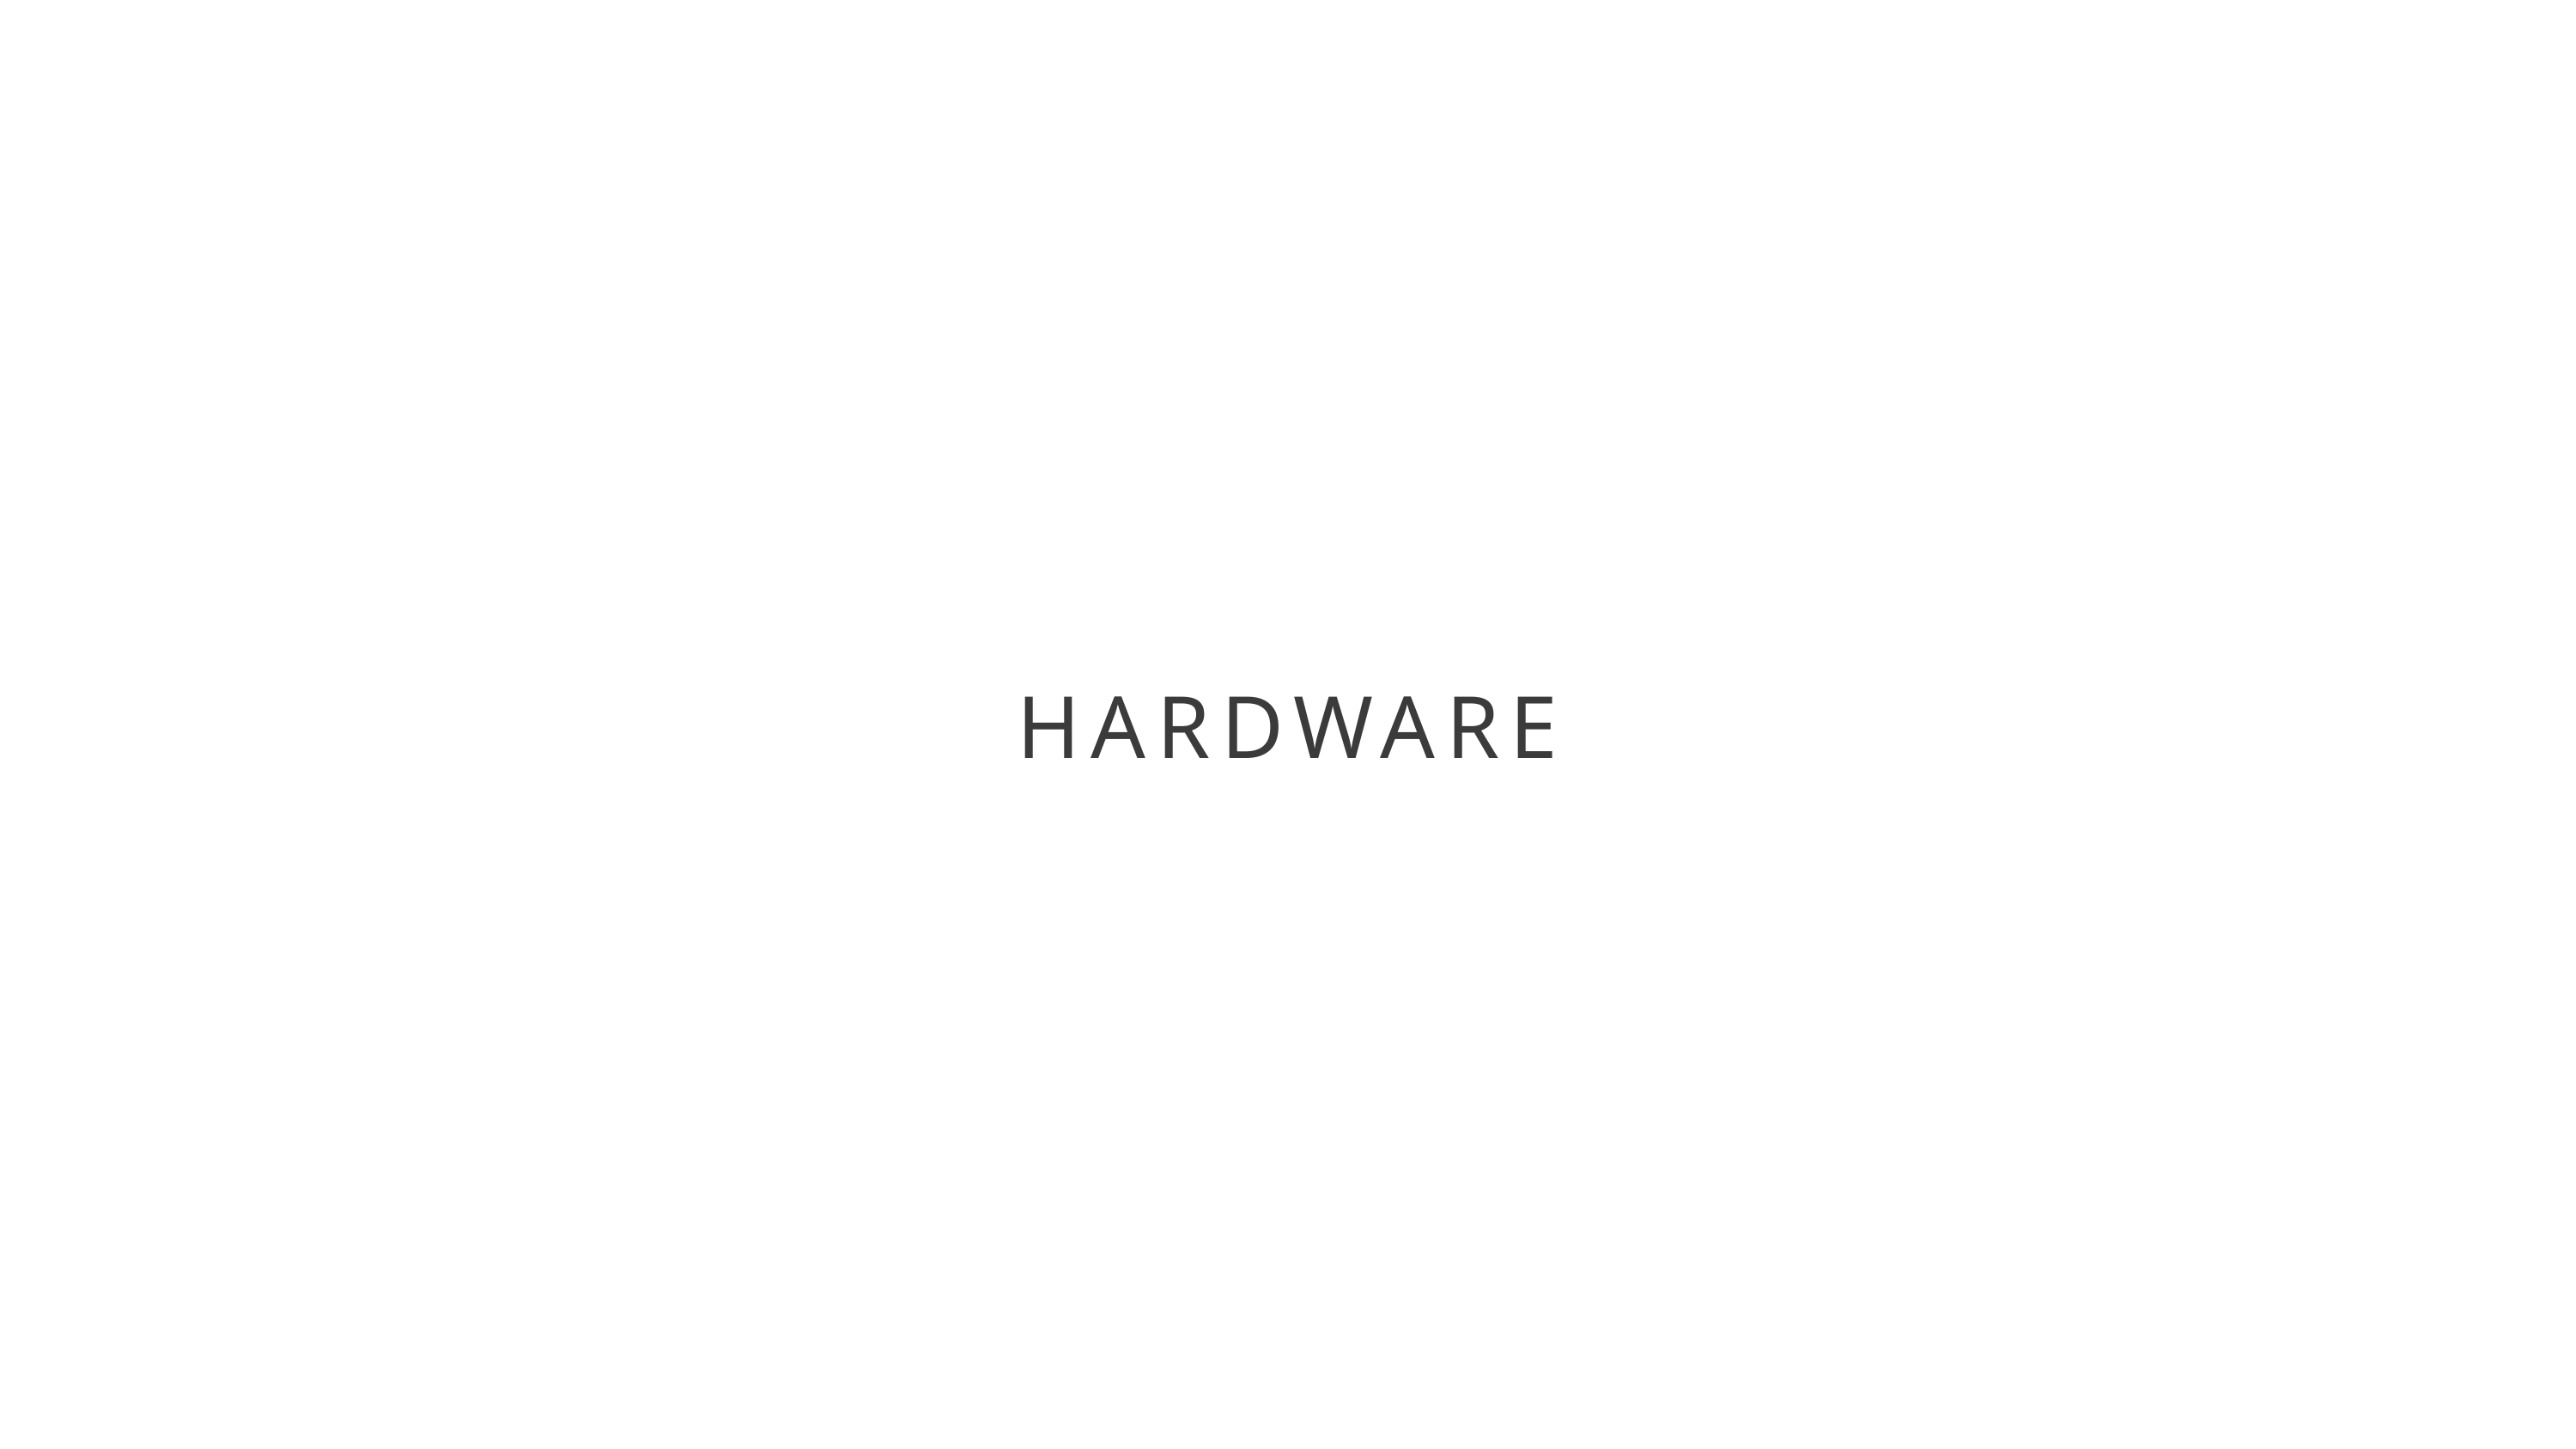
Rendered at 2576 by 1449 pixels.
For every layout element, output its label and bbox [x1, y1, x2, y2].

title [129, 647, 2447, 801]
